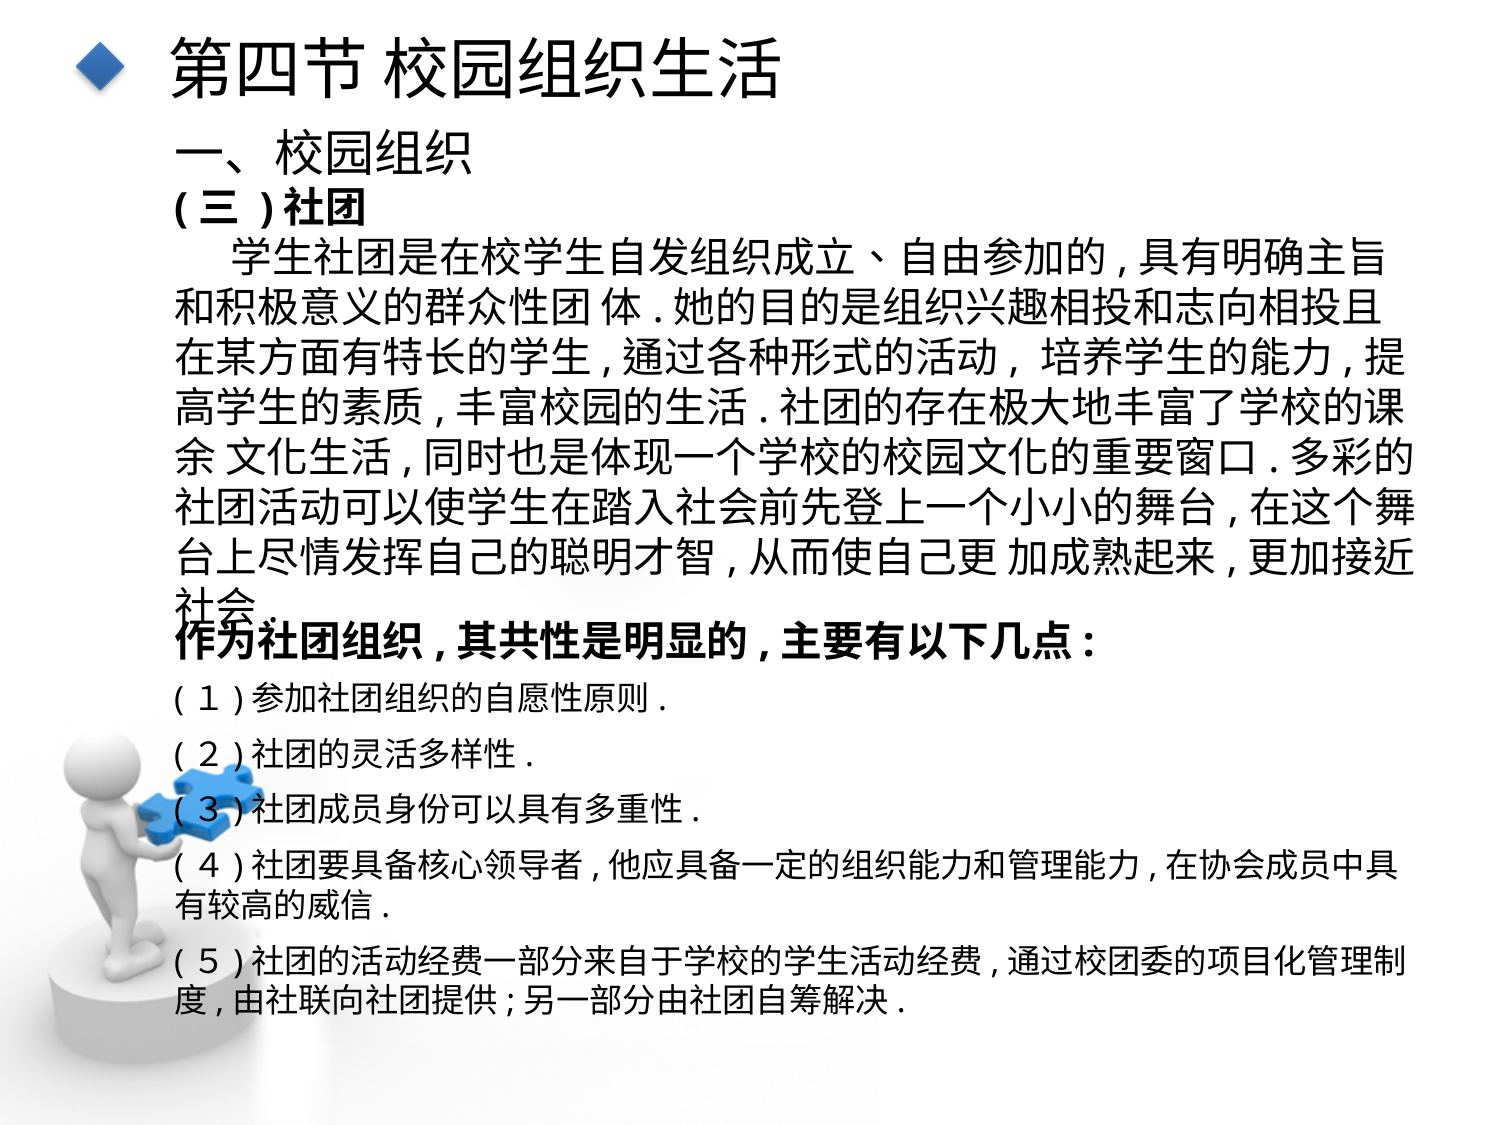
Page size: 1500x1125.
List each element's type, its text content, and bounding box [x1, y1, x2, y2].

text_box (２)社团的灵活多样性. [159, 725, 1435, 780]
text_box (４)社团要具备核心领导者,他应具备一定的组织能力和管理能力,在协会成员中具有较高的威信. [159, 836, 1435, 932]
text_box 作为社团组织,其共性是明显的,主要有以下几点: [159, 607, 1435, 669]
text_box (３)社团成员身份可以具有多重性. [159, 780, 1435, 836]
text_box (１)参加社团组织的自愿性原则. [159, 669, 1435, 725]
text_box 第四节 校园组织生活 [152, 19, 799, 114]
text_box (５)社团的活动经费一部分来自于学校的学生活动经费,通过校团委的项目化管理制度,由社联向社团提供;另一部分由社团自筹解决. [159, 932, 1435, 1027]
text_box 一、校园组织 (三 )社团 学生社团是在校学生自发组织成立、自由参加的,具有明确主旨和积极意义的群众性团 体.她的目的是组织兴趣相投和志向相投且在某方面有特长的学生,通过各种形式的活动, 培养学生的能力,提高学生的素质,丰富校园的生活.社团的存在极大地丰富了学校的课余 文化生活,同时也是体现一个学校的校园文化的重要窗口.多彩的社团活动可以使学生在踏入社会前先登上一个小小的舞台,在这个舞台上尽情发挥自己的聪明才智,从而使自己更 加成熟起来,更加接近社会. [159, 113, 1435, 607]
text_box [76, 42, 125, 91]
picture [0, 0, 1500, 1125]
